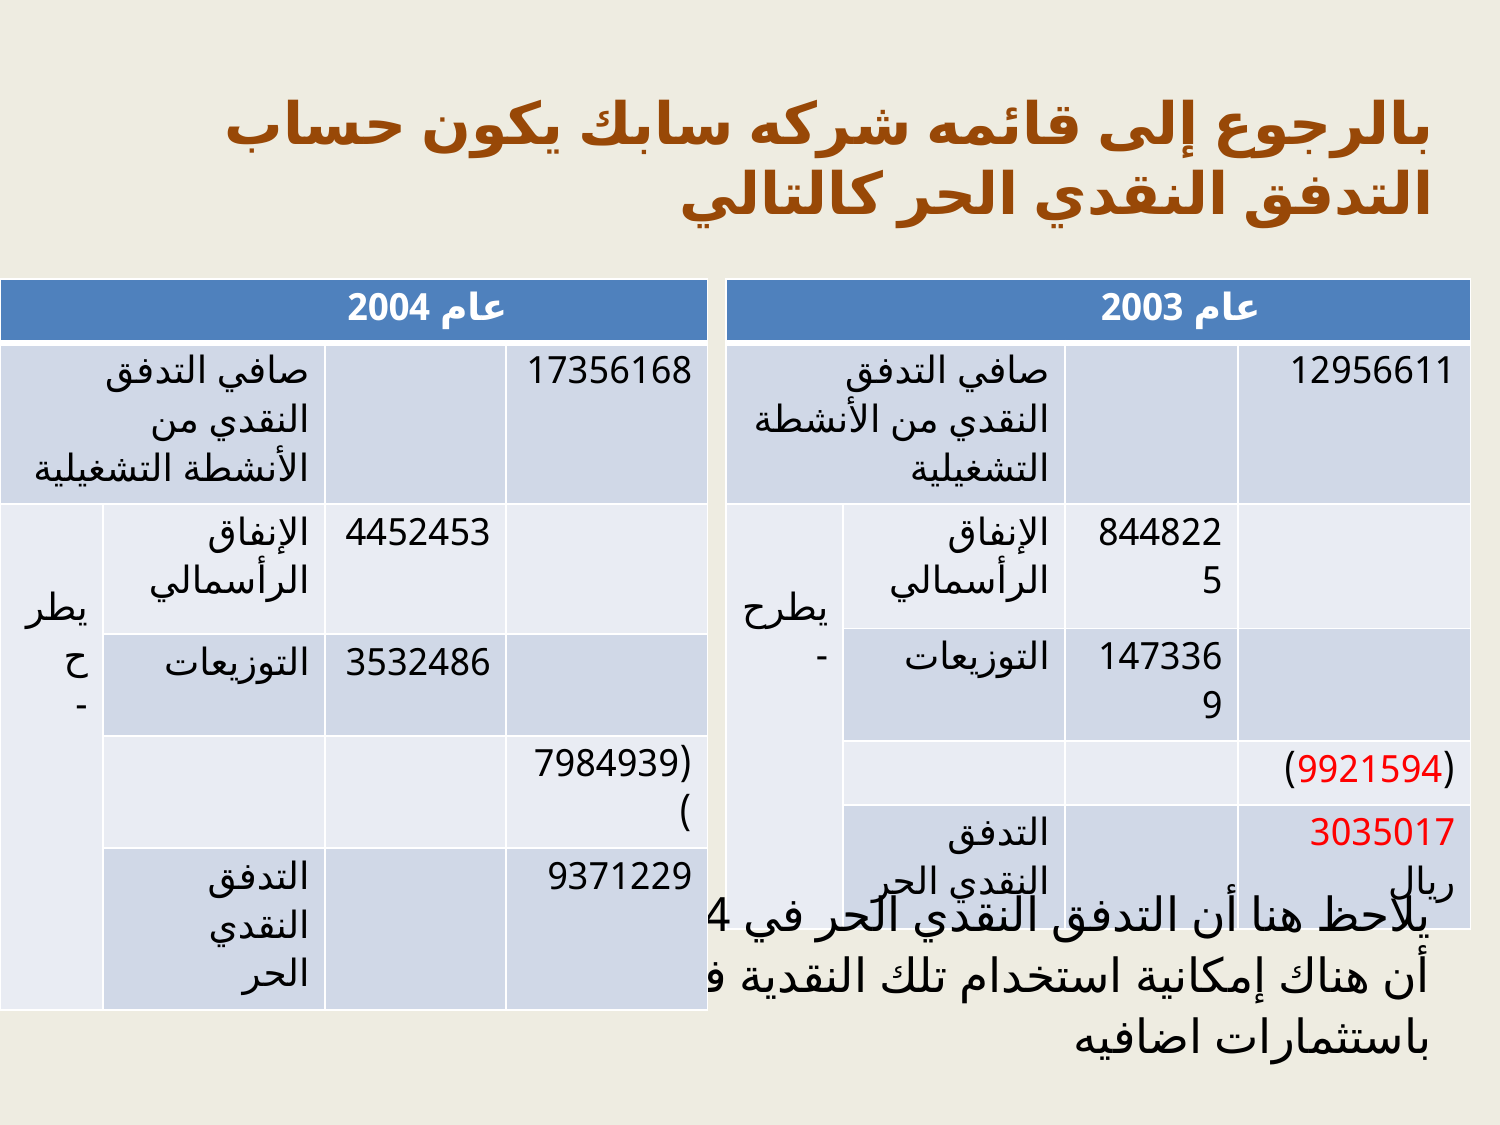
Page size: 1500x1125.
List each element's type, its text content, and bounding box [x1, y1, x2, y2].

table_cell 4452453 [326, 505, 505, 633]
table_cell 3035017 ريال [1239, 806, 1470, 928]
table_cell (7984939) [507, 737, 707, 847]
table_cell يطرح - [1, 505, 102, 1009]
table_cell 9371229 [507, 849, 707, 1009]
table_cell التوزيعات [844, 629, 1064, 740]
table_cell 12956611 [1239, 346, 1470, 503]
table_cell 3532486 [326, 635, 505, 735]
table_cell صافي التدفق النقدي من الأنشطة التشغيلية [1, 346, 324, 503]
table_cell [1239, 629, 1470, 740]
table_cell [1239, 505, 1470, 628]
table_cell [1066, 742, 1237, 804]
table_cell 17356168 [507, 346, 707, 503]
table_cell يطرح - [727, 505, 842, 881]
table_cell [326, 737, 505, 847]
table_header عام 2003 [727, 280, 1470, 340]
table_cell الإنفاق الرأسمالي [104, 505, 324, 633]
table_cell [326, 346, 505, 503]
table_cell صافي التدفق النقدي من الأنشطة التشغيلية [727, 346, 1064, 503]
table_cell الإنفاق الرأسمالي [844, 505, 1064, 628]
table_cell [507, 505, 707, 633]
table_cell التدفق النقدي الحر [844, 806, 1064, 881]
title بالرجوع إلى قائمه شركه سابك يكون حساب التدفق النقدي الحر كالتالي [76, 42, 1449, 234]
table_cell 1473369 [1066, 629, 1237, 740]
table_cell [326, 849, 505, 1009]
table_cell التوزيعات [104, 635, 324, 735]
table_header عام 2004 [1, 280, 707, 340]
list يلاحظ هنا أن التدفق النقدي الحر في 2004 يفوق مثيله في 2003 يعني أن هناك إمكانية استخدام تلك النقدية في سداد الديون أو القيام باستثمارات اضافيه [75, 881, 1447, 1083]
table_cell (9921594) [1239, 742, 1470, 804]
table_cell [1066, 806, 1237, 881]
table_cell [844, 742, 1064, 804]
table_cell 8448225 [1066, 505, 1237, 628]
table_cell [1066, 346, 1237, 503]
table_cell [507, 635, 707, 735]
table_cell التدفق النقدي الحر [104, 849, 324, 1009]
table_cell [104, 737, 324, 847]
